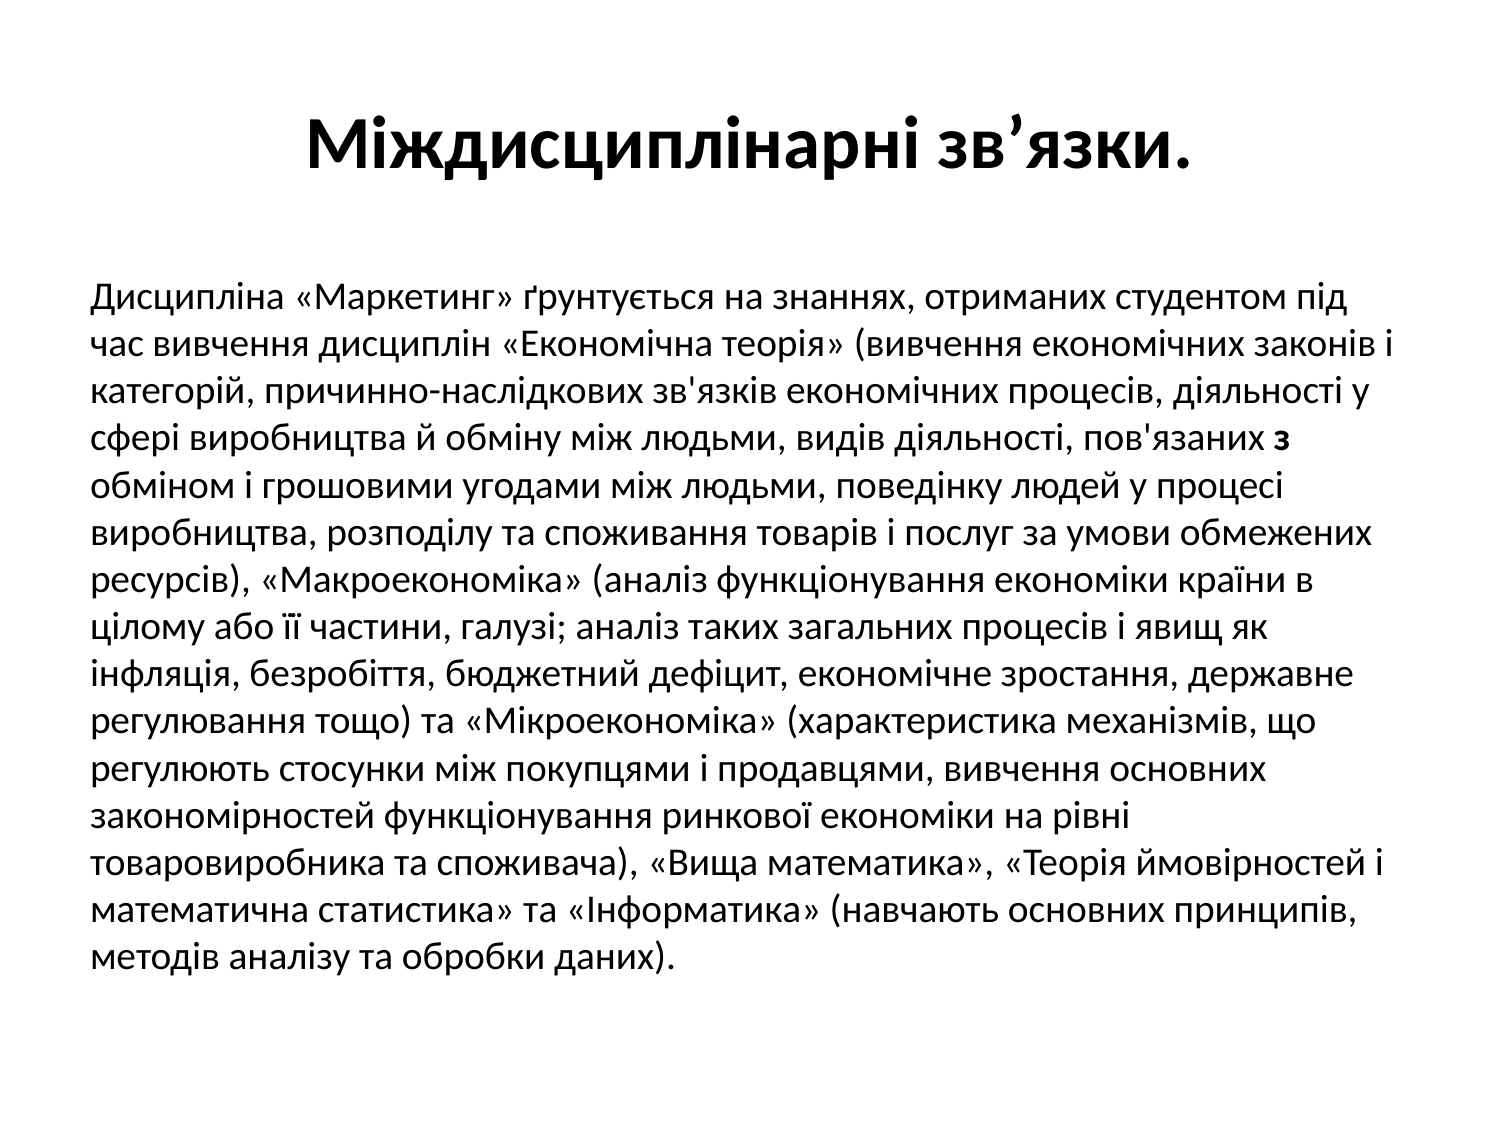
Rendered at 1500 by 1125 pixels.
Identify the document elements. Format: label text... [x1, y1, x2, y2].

list Дисципліна «Маркетинг» ґрунтується на знаннях, отриманих студентом під час вивчення дисциплін «Економічна теорія» (вивчення економічних законів і категорій, причинно-наслідкових зв'язків економічних процесів, діяльності у сфері виробництва й обміну між людьми, видів діяльності, пов'язаних з обміном і грошовими угодами між людьми, поведінку людей у процесі виробництва, розподілу та споживання товарів і послуг за умови обмежених ресурсів), «Макроекономіка» (аналіз функціонування економіки країни в цілому або її частини, галузі; аналіз таких загальних процесів і явищ як інфляція, безробіття, бюджетний дефіцит, економічне зростання, державне регулювання тощо) та «Мікроекономіка» (характеристика механізмів, що регулюють стосунки між покупцями і продавцями, вивчення основних закономірностей функціонування ринкової економіки на рівні товаровиробника та споживача), «Вища математика», «Теорія ймовірностей і математична статистика» та «Інформатика» (навчають основних принципів, методів аналізу та обробки даних). [75, 262, 1425, 1005]
title Міждисциплінарні зв’язки. [75, 45, 1425, 233]
